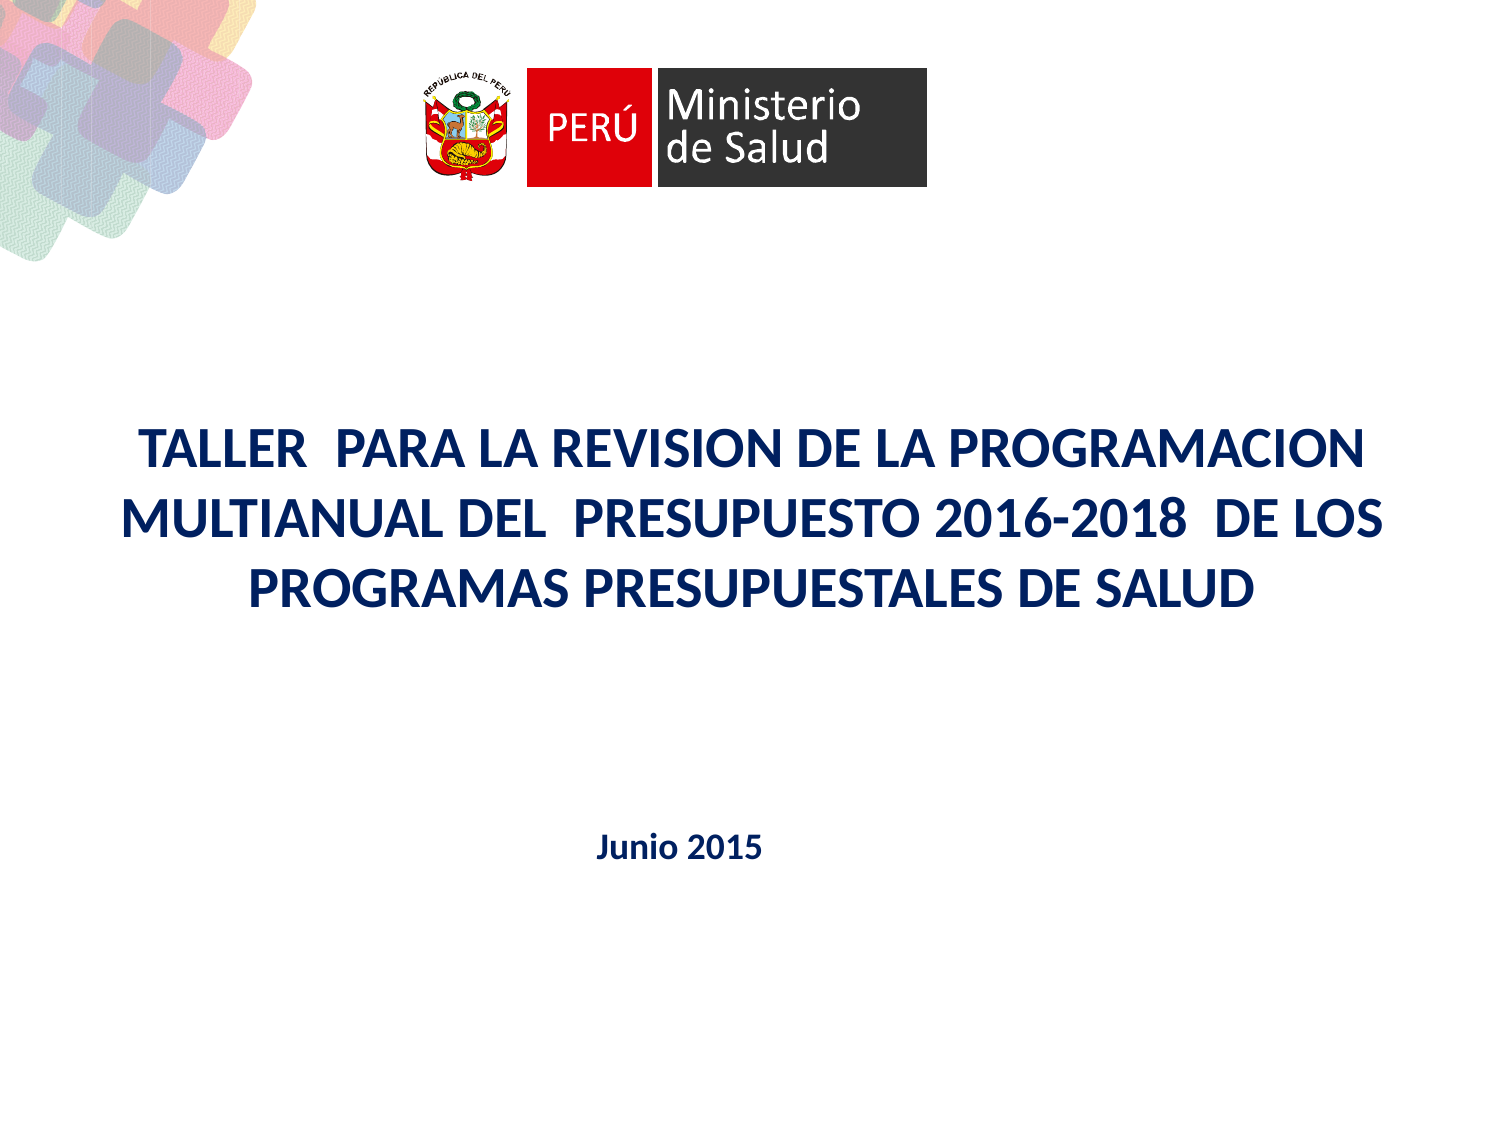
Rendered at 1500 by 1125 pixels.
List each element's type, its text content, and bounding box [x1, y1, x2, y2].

text_box Junio 2015 [409, 814, 942, 874]
text_box [152, 320, 1428, 782]
picture [407, 67, 928, 189]
text_box TALLER PARA LA REVISION DE LA PROGRAMACION MULTIANUAL DEL PRESUPUESTO 2016-2018 DE LOS PROGRAMAS PRESUPUESTALES DE SALUD [102, 402, 1403, 697]
